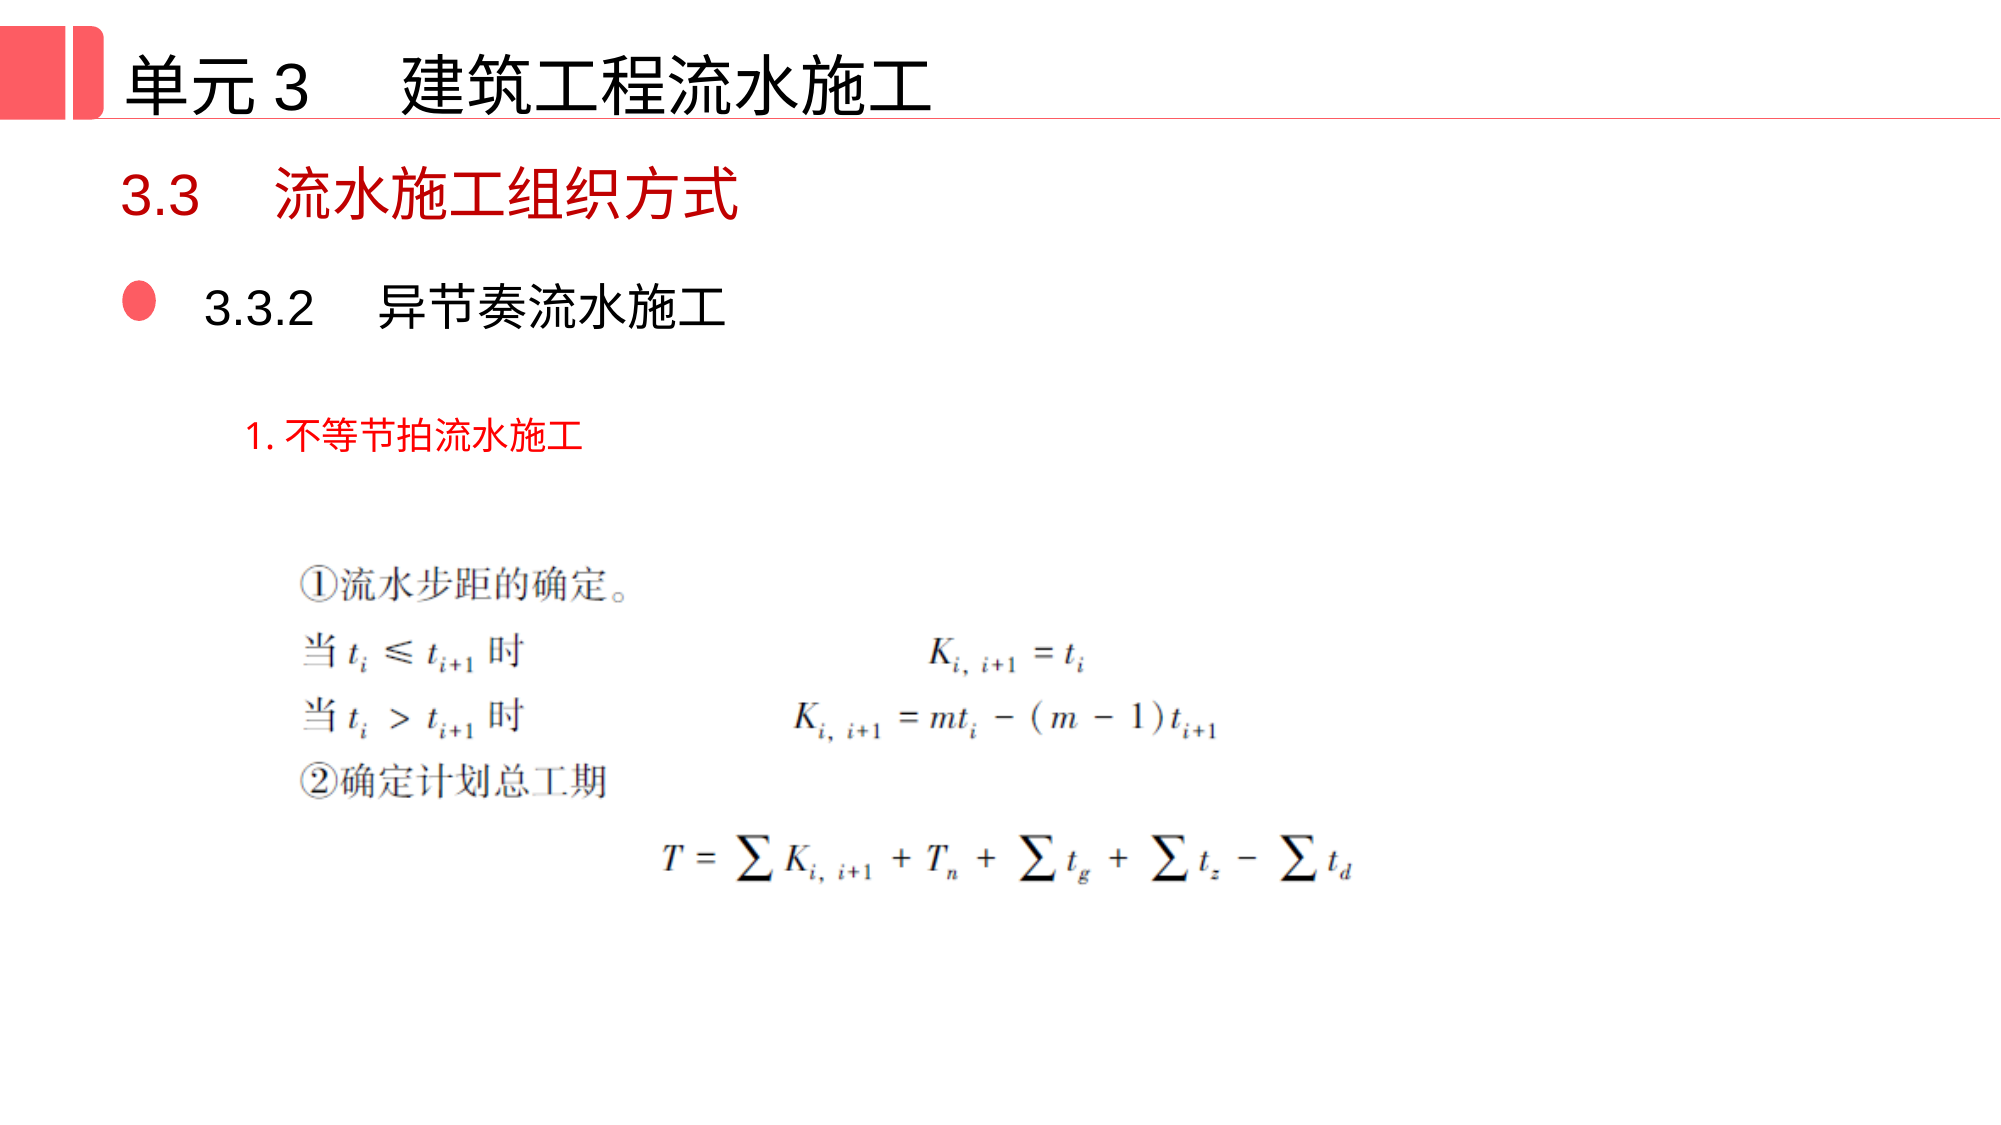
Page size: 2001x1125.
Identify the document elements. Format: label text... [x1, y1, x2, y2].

text_box 1.不等节拍流水施工 [154, 381, 1755, 465]
text_box [122, 280, 156, 321]
text_box 3.3.2 异节奏流水施工 [189, 268, 1177, 344]
picture [270, 562, 1507, 910]
text_box 3.3 流水施工组织方式 [105, 149, 755, 235]
list 单元3 建筑工程流水施工 [108, 12, 1891, 248]
